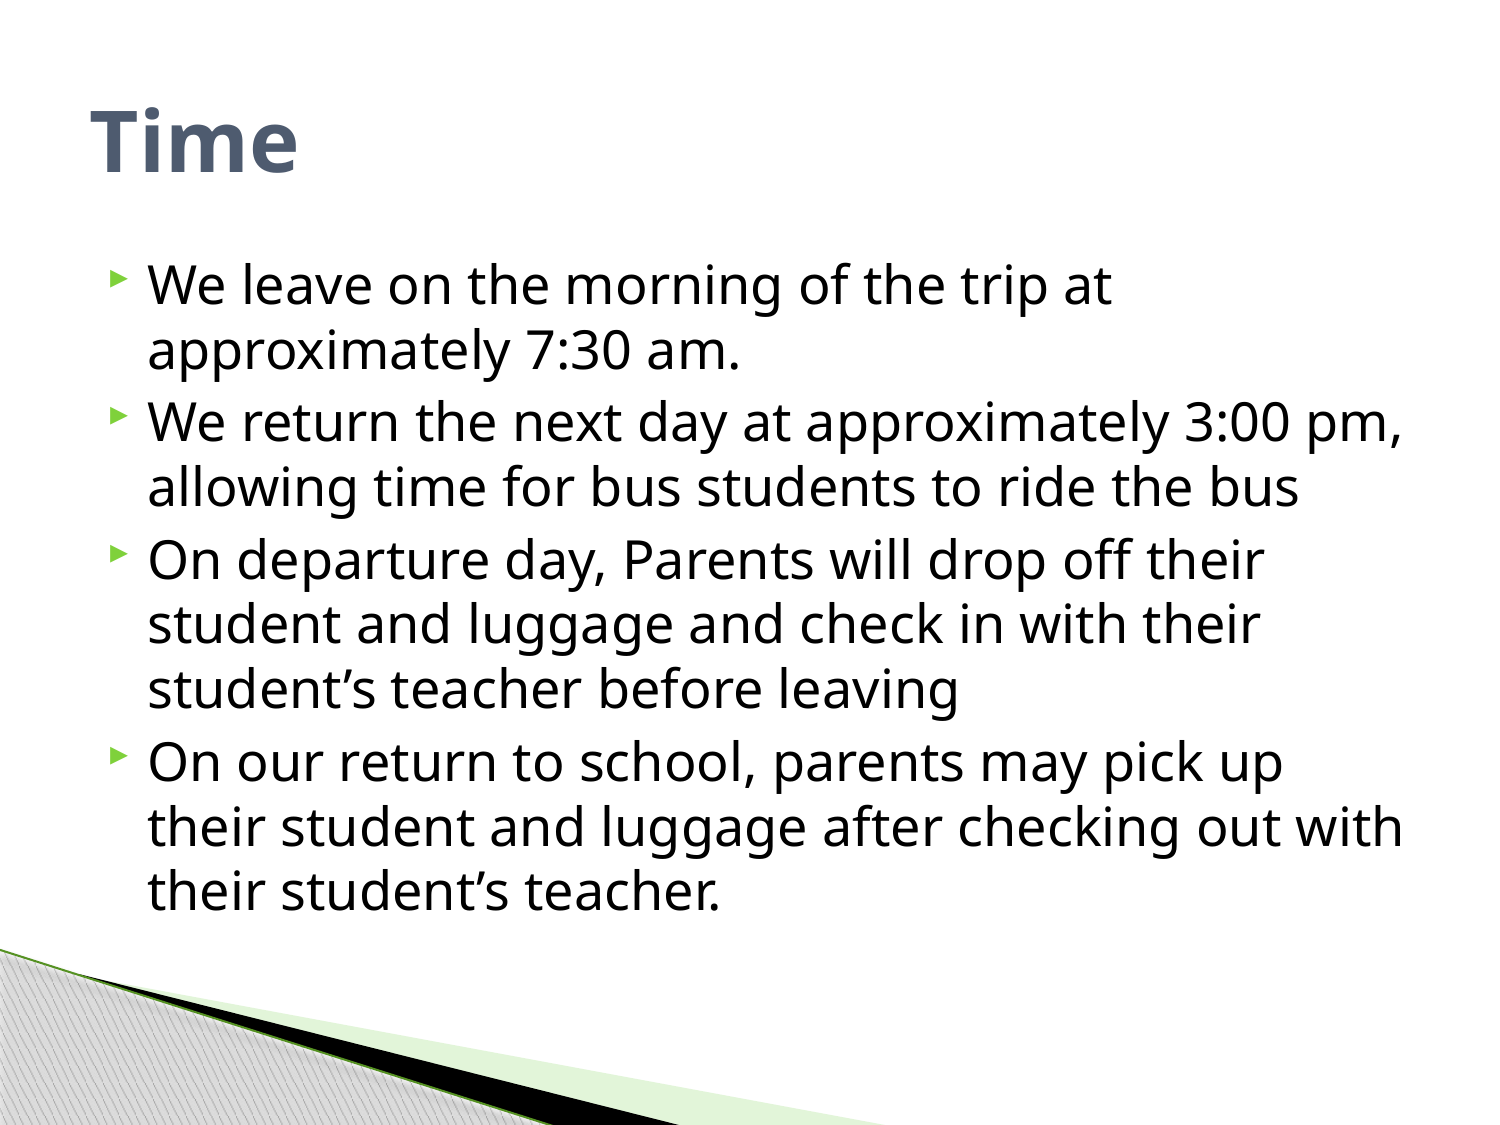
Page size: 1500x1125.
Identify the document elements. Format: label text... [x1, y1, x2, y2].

list We leave on the morning of the trip at approximately 7:30 am. We return the next day at approximately 3:00 pm, allowing time for bus students to ride the bus On departure day, Parents will drop off their student and luggage and check in with their student’s teacher before leaving On our return to school, parents may pick up their student and luggage after checking out with their student’s teacher. [75, 243, 1425, 986]
title Time [75, 45, 1425, 233]
